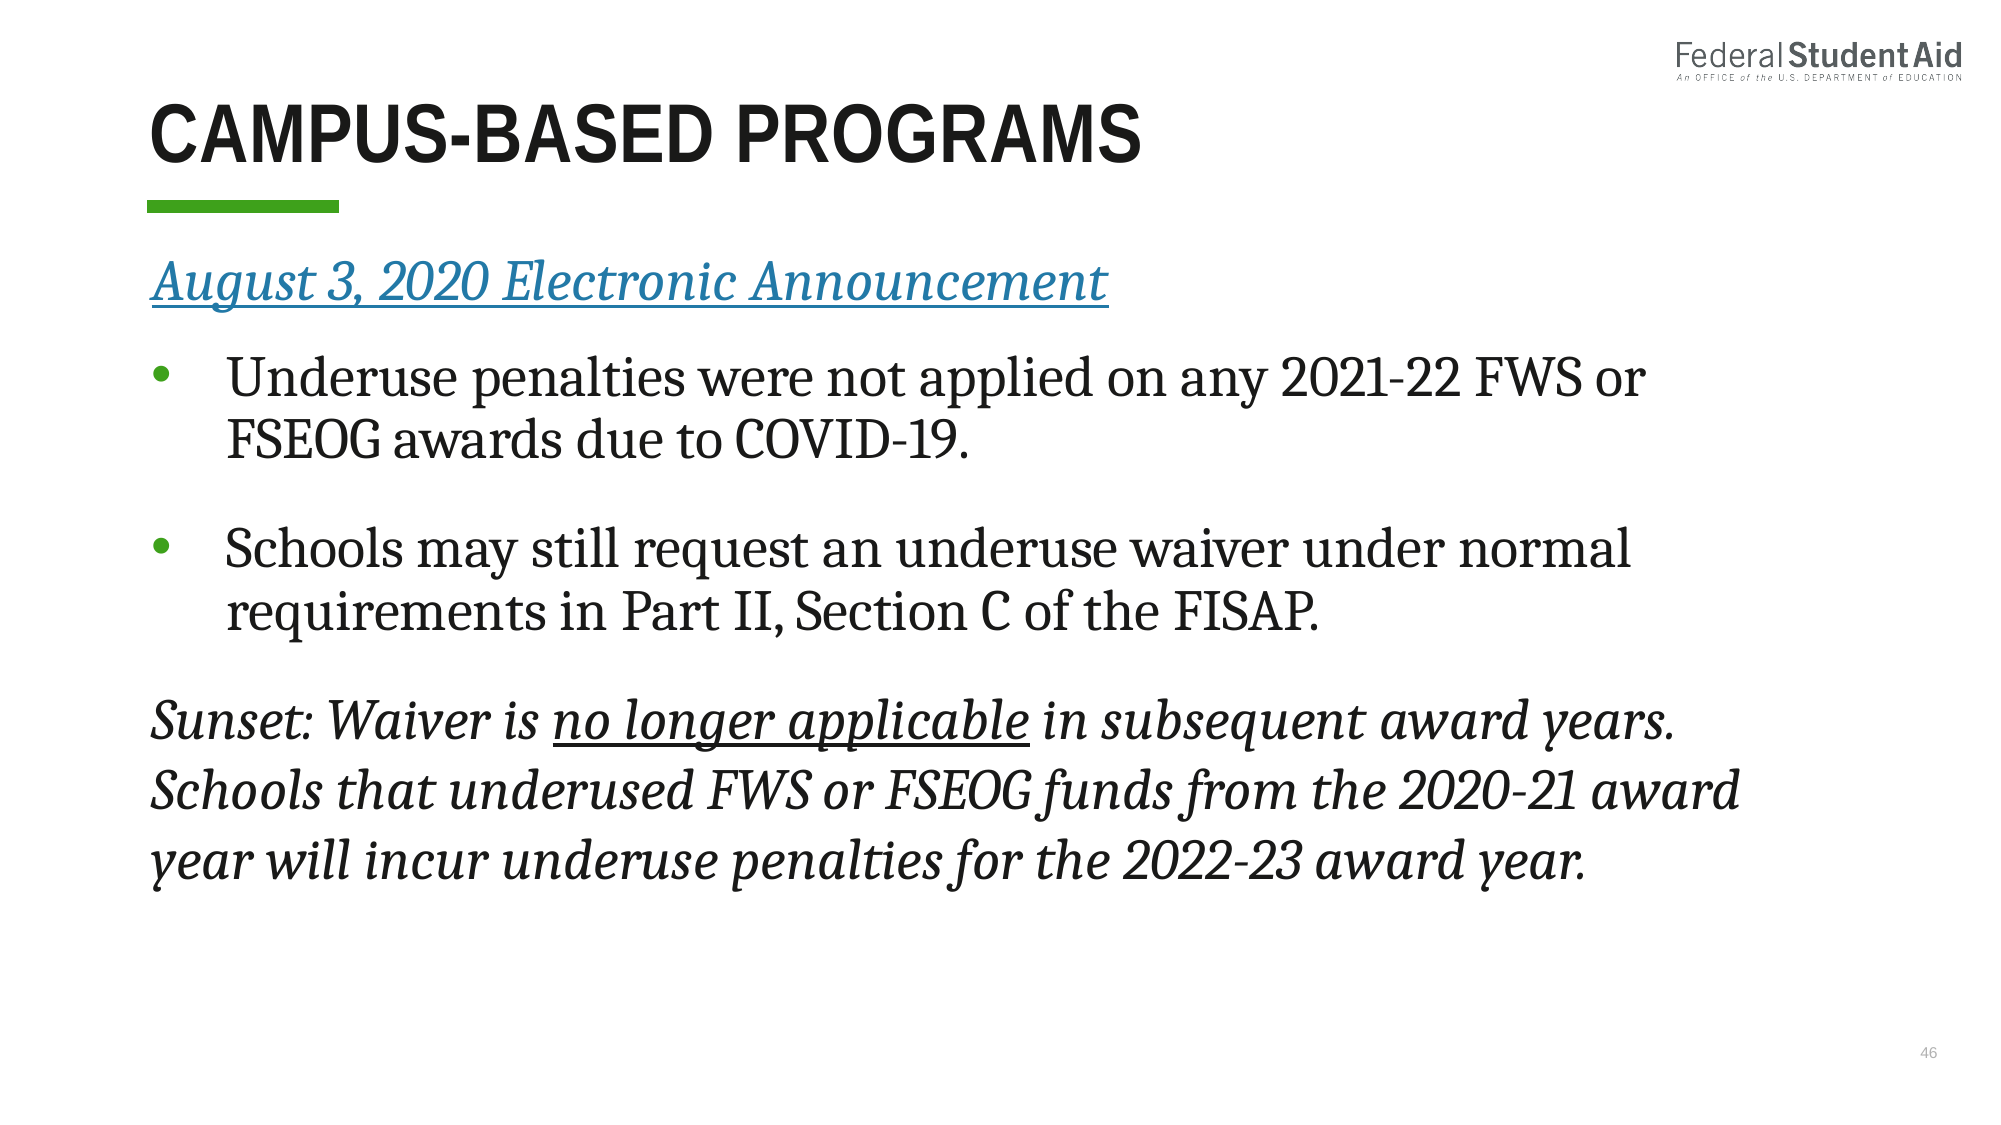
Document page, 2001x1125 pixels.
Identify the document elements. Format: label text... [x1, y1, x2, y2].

title Campus-based progRams [149, 57, 1606, 189]
slide_number 46 [1920, 1042, 1986, 1094]
list August 3, 2020 Electronic Announcement Underuse penalties were not applied on any 2021-22 FWS or FSEOG awards due to COVID-19. Schools may still request an underuse waiver under normal requirements in Part II, Section C of the FISAP. Sunset: Waiver is no longer applicable in subsequent award years. Schools that underused FWS or FSEOG funds from the 2020-21 award year will incur underuse penalties for the 2022-23 award year. [136, 234, 1812, 1023]
picture [1651, 16, 1986, 106]
